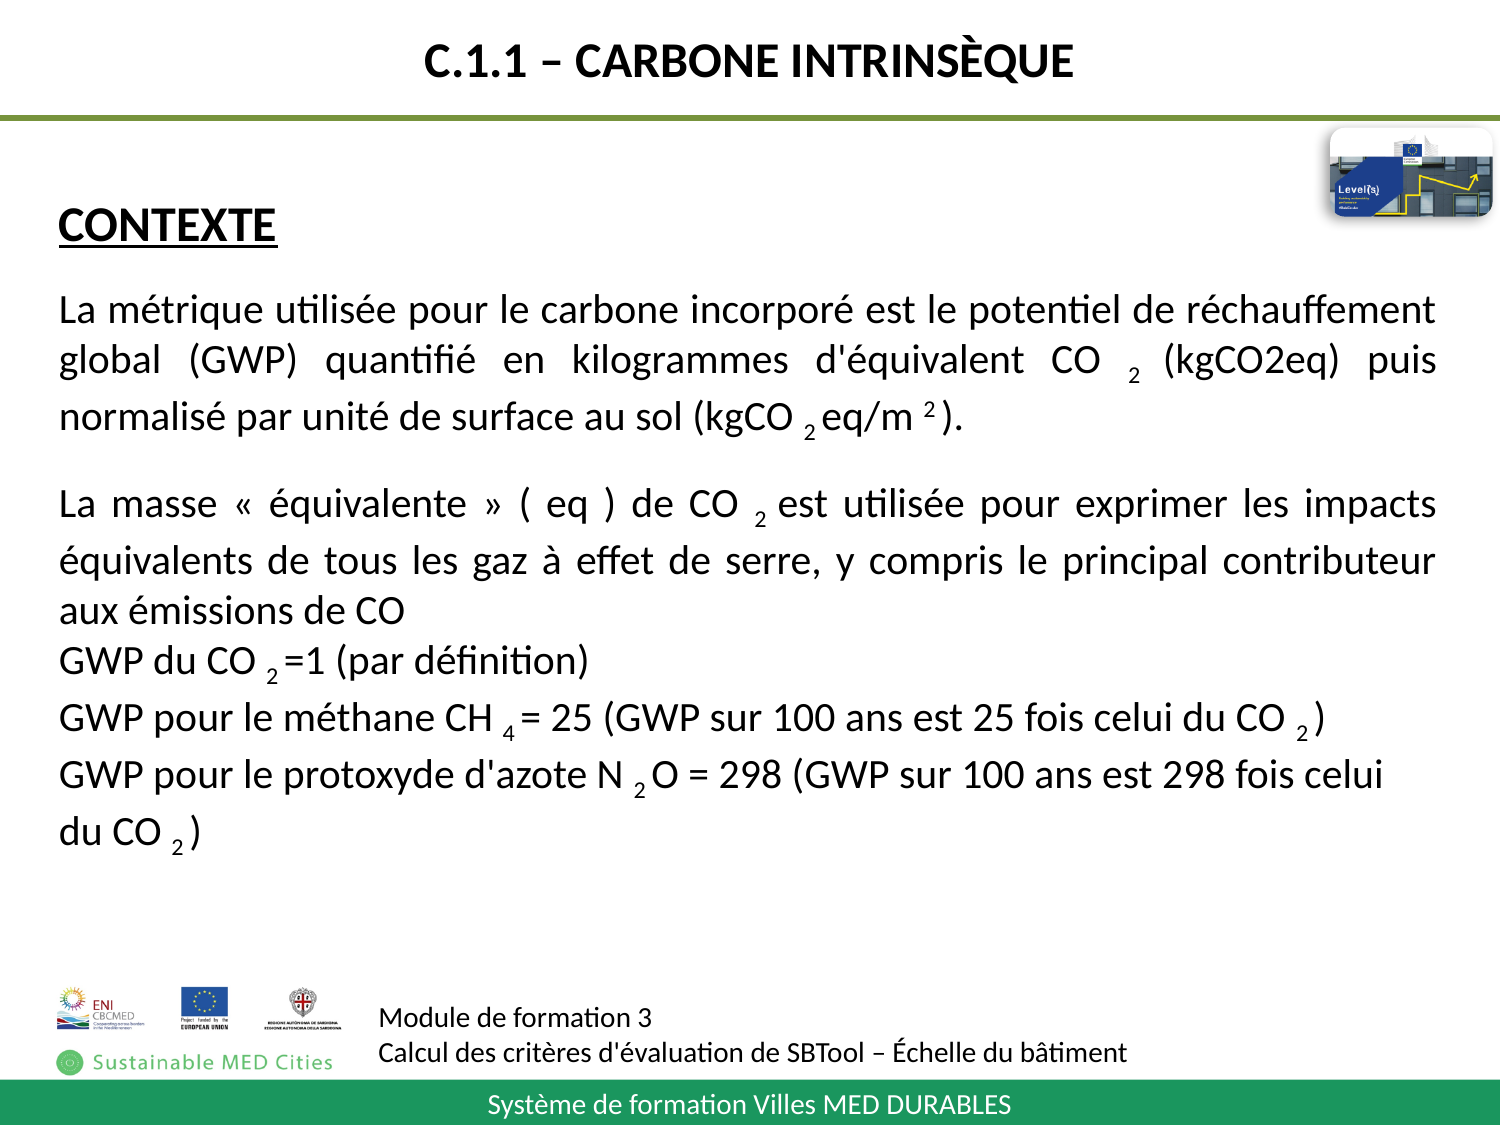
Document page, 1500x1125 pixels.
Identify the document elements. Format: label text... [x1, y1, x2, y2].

text_box C.1.1 – CARBONE INTRINSÈQUE [0, 0, 1500, 115]
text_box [0, 972, 1500, 1125]
list CONTEXTE La métrique utilisée pour le carbone incorporé est le potentiel de réchauffement global (GWP) quantifié en kilogrammes d'équivalent CO 2 (kgCO2eq) puis normalisé par unité de surface au sol (kgCO 2 eq/m 2 ). La masse « équivalente » ( eq ) de CO 2 est utilisée pour exprimer les impacts équivalents de tous les gaz à effet de serre, y compris le principal contributeur aux émissions de CO GWP du CO 2 =1 (par définition) GWP pour le méthane CH 4 = 25 (GWP sur 100 ans est 25 fois celui du CO 2 ) GWP pour le protoxyde d'azote N 2 O = 298 (GWP sur 100 ans est 298 fois celui du CO 2 ) [43, 184, 1452, 970]
picture [1329, 127, 1493, 217]
